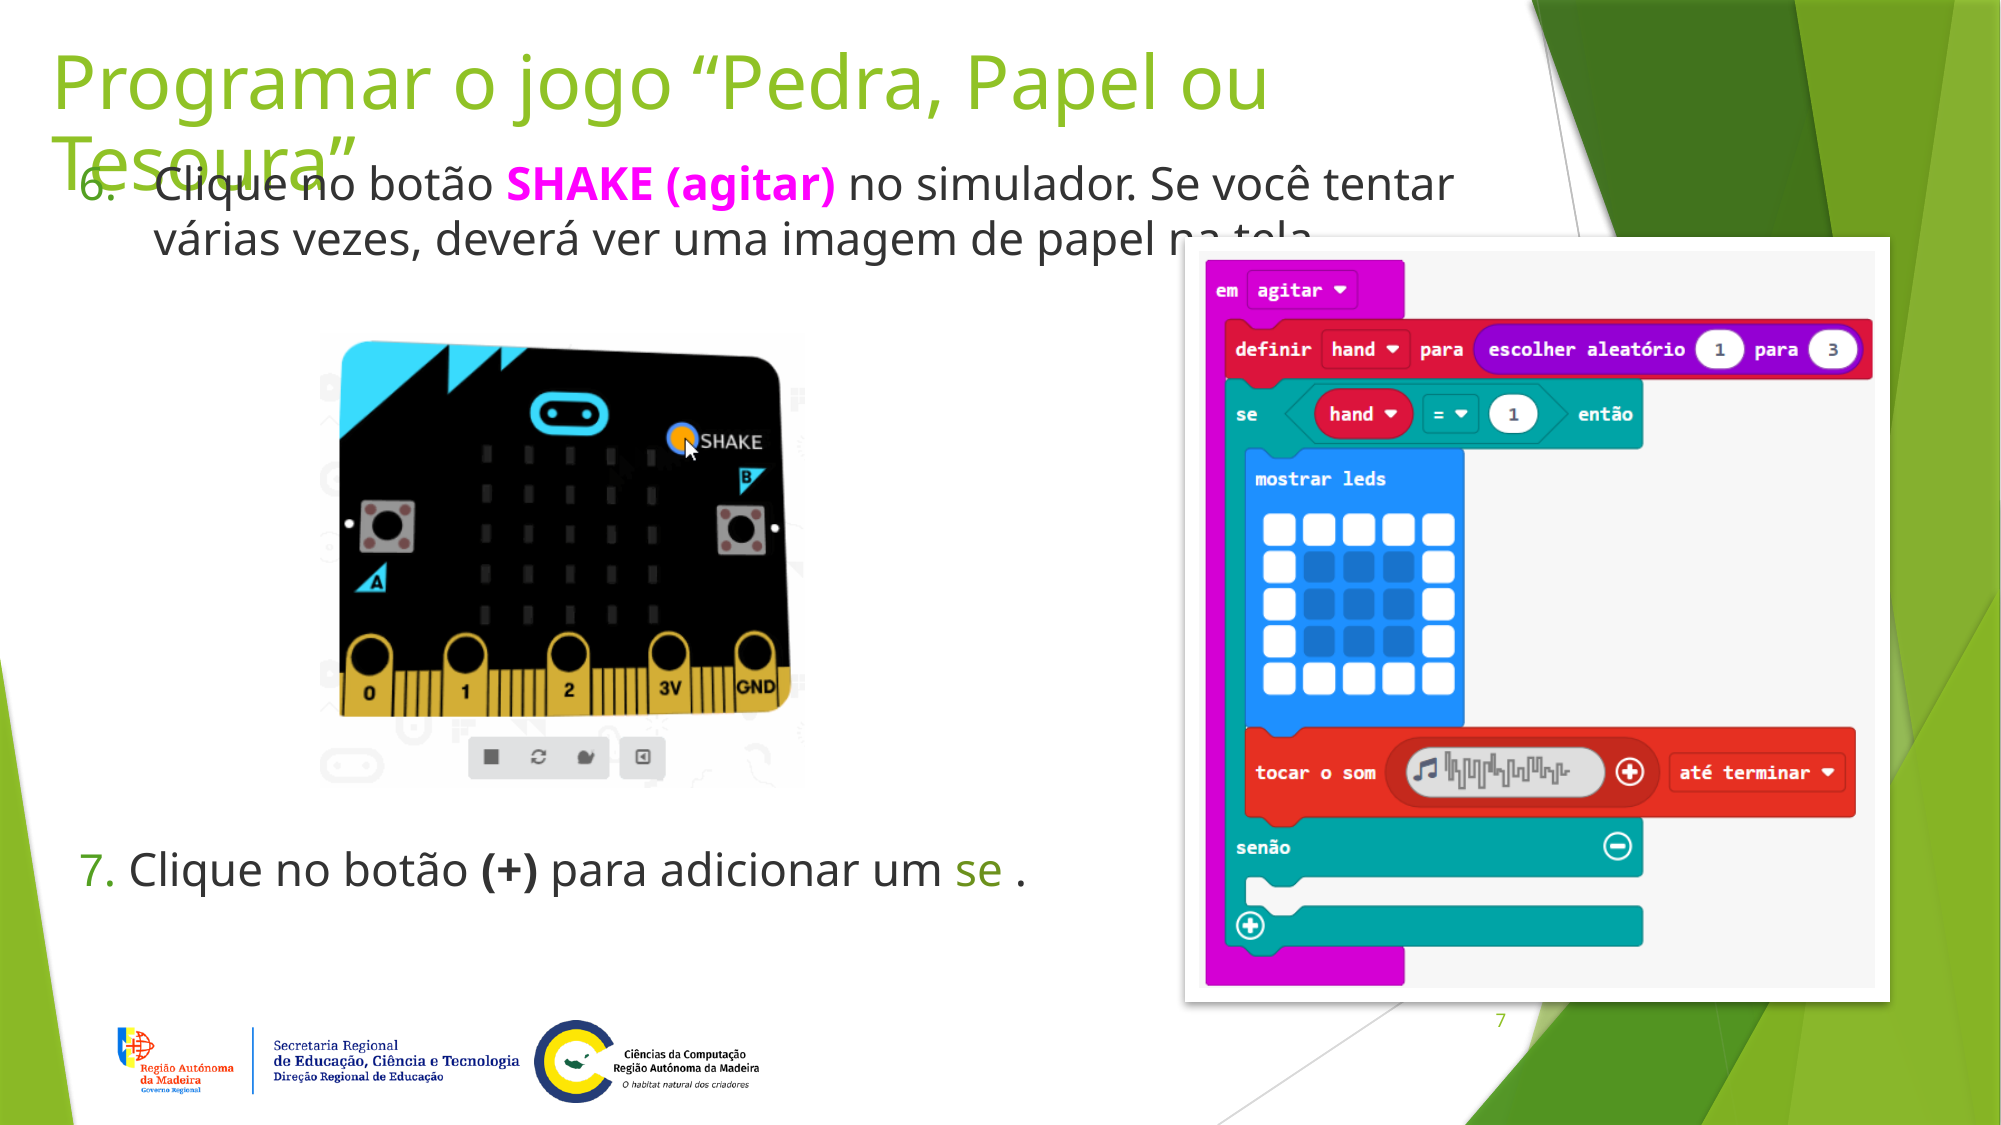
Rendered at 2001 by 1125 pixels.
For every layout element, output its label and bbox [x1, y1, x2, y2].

picture [320, 333, 806, 792]
picture [1198, 250, 1876, 989]
text_box [0, 0, 2000, 1125]
text_box [110, 1020, 759, 1103]
